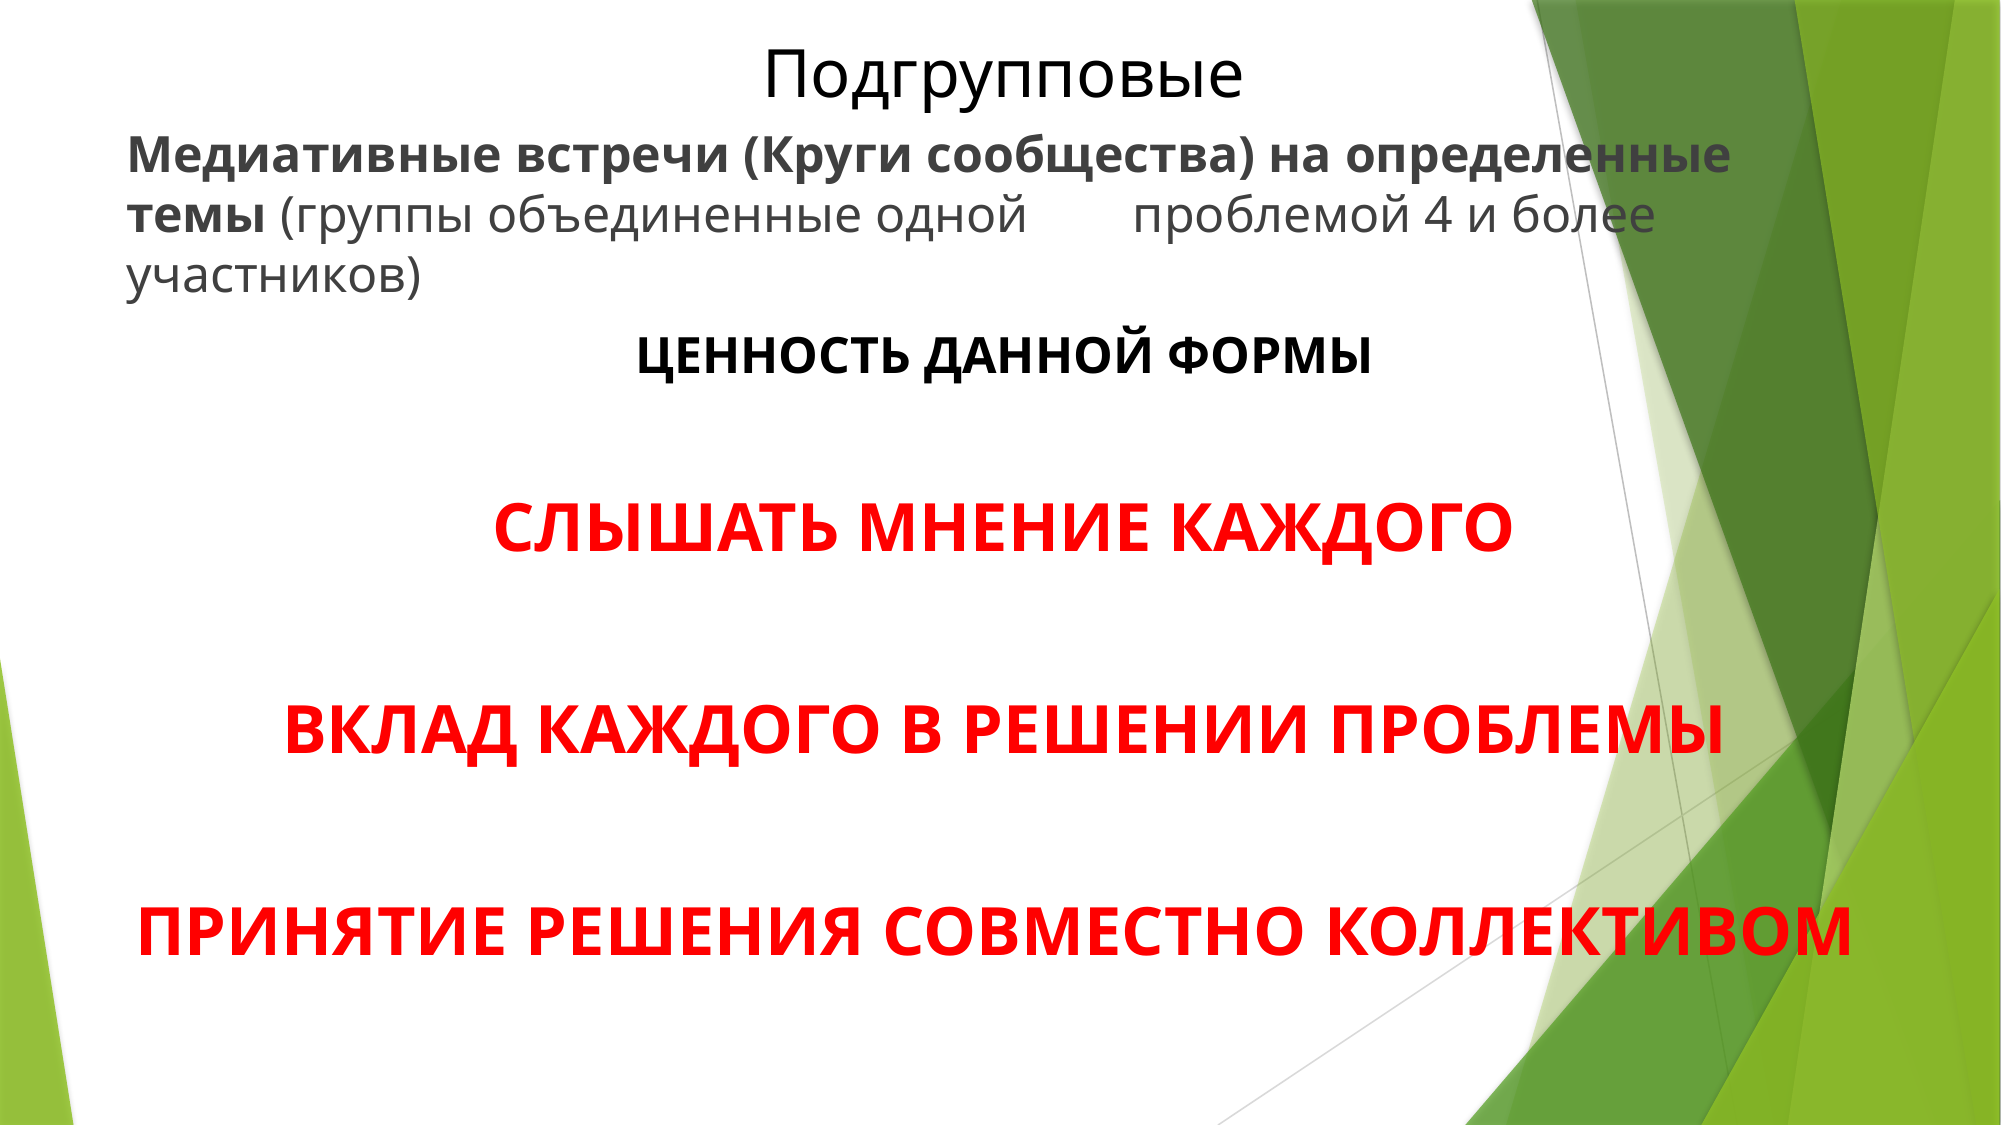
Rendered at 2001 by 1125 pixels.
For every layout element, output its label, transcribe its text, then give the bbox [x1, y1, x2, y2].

list Медиативные встречи (Круги сообщества) на определенные темы (группы объединенные одной проблемой 4 и более участников) ЦЕННОСТЬ ДАННОЙ ФОРМЫ СЛЫШАТЬ МНЕНИЕ КАЖДОГО ВКЛАД КАЖДОГО В РЕШЕНИИ ПРОБЛЕМЫ ПРИНЯТИЕ РЕШЕНИЯ СОВМЕСТНО КОЛЛЕКТИВОМ [111, 114, 1899, 992]
title Подгрупповые [65, 23, 1960, 193]
